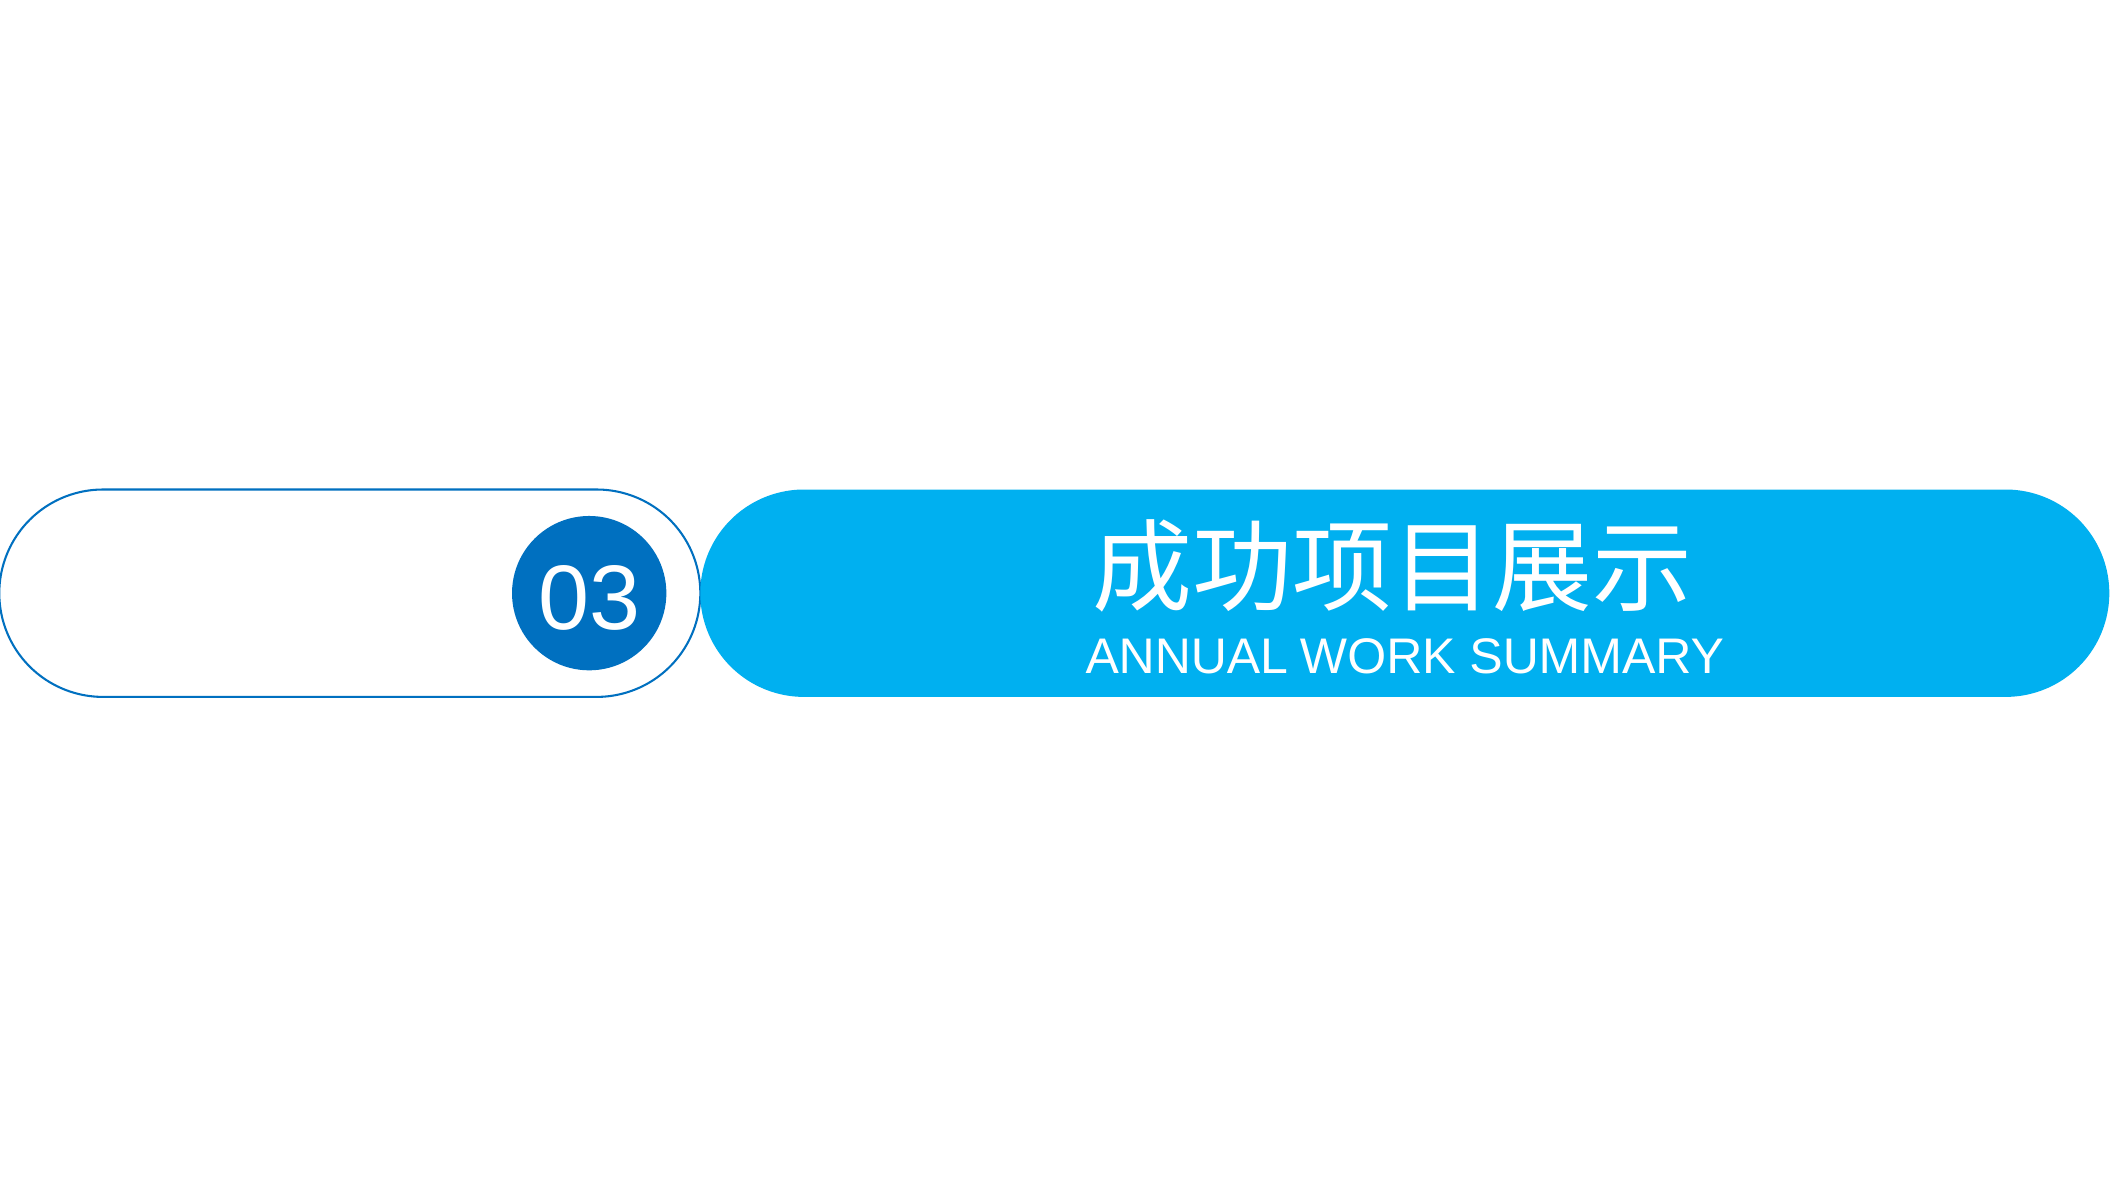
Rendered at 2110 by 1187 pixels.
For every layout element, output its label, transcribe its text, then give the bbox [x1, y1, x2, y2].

text_box [699, 488, 2110, 698]
text_box 03 [510, 514, 668, 672]
text_box [0, 488, 700, 698]
